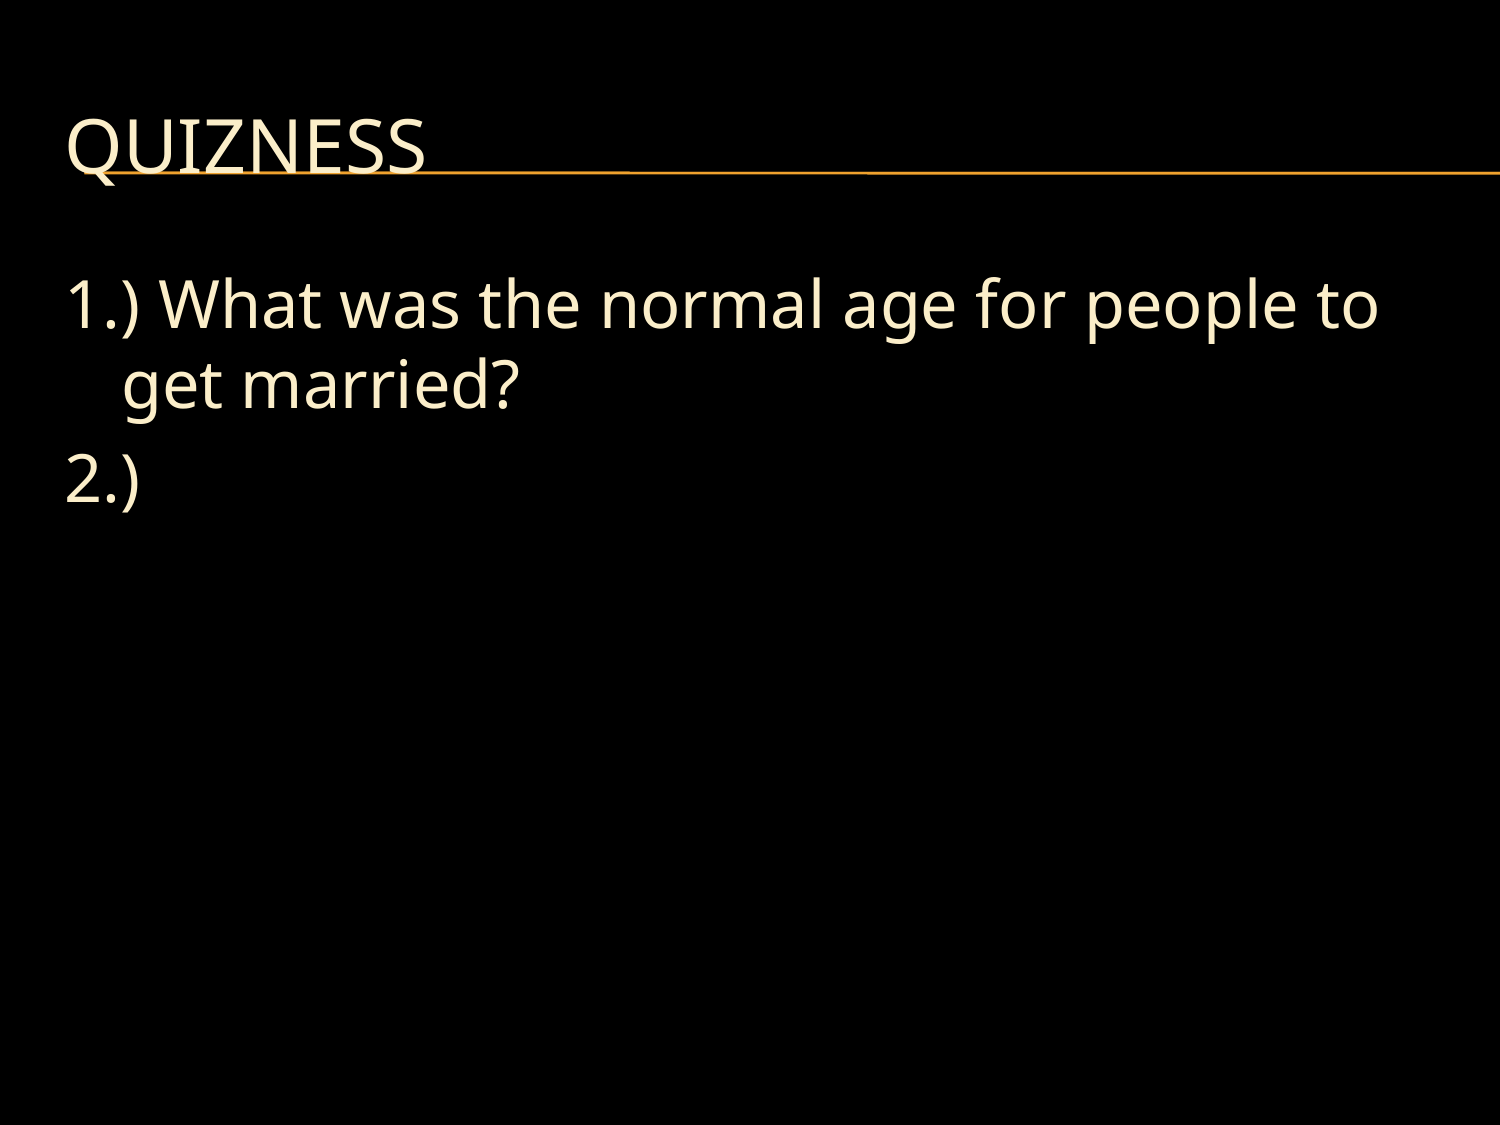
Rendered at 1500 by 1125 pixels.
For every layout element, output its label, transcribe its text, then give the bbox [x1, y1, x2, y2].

title Quizness [50, 75, 1475, 213]
list 1.) What was the normal age for people to get married? 2.) [50, 254, 1475, 998]
